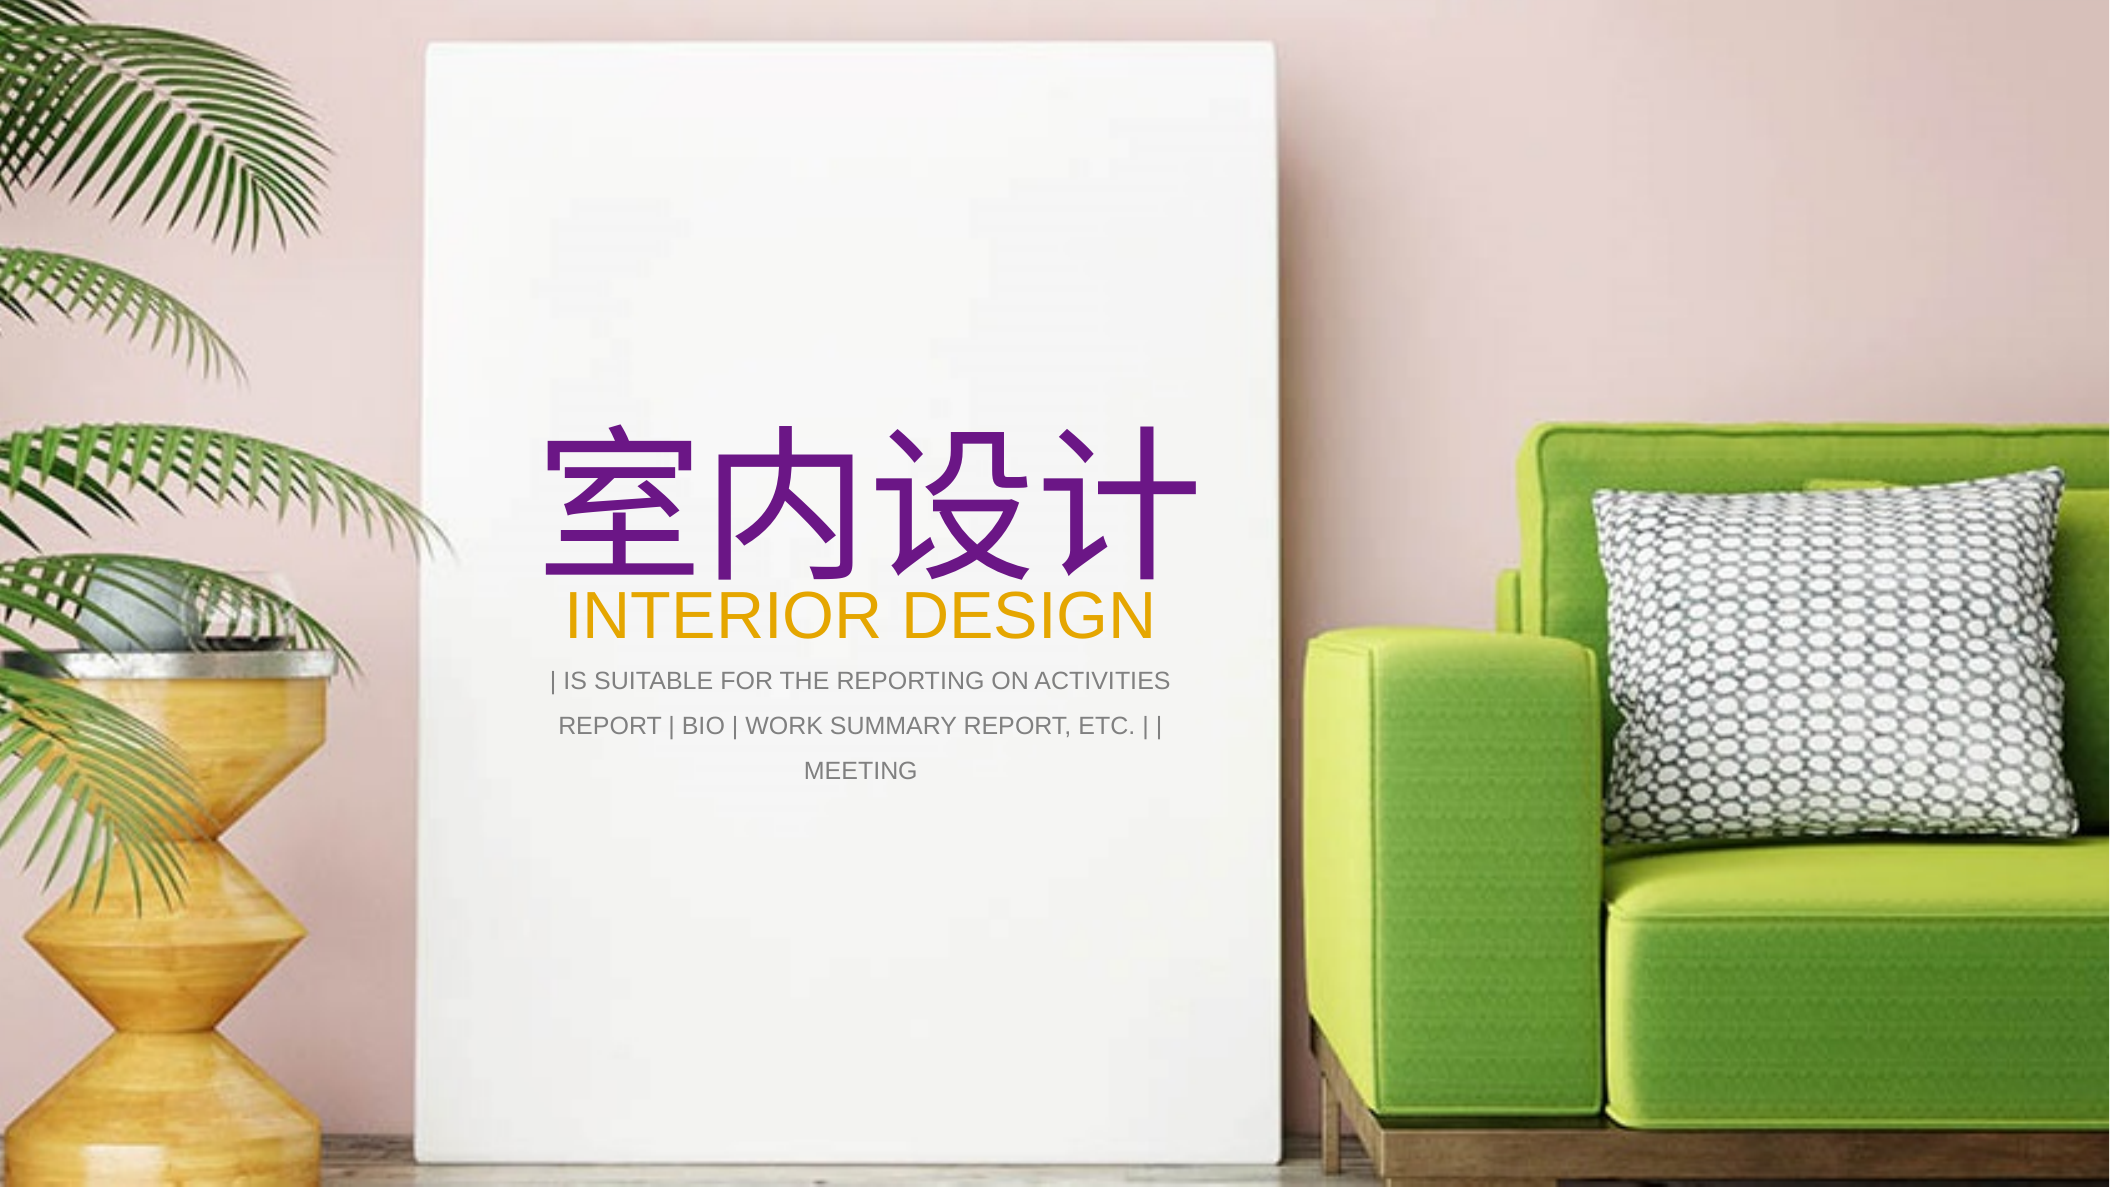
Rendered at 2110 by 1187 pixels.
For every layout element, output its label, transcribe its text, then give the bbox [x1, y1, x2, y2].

text_box | is suitable for the reporting on activities report | bio | work summary report, etc. | | meeting [485, 642, 1236, 792]
text_box [0, 0, 2110, 1187]
text_box 室内设计 [494, 392, 1245, 608]
text_box INTERIOR DESIGN [471, 564, 1251, 659]
